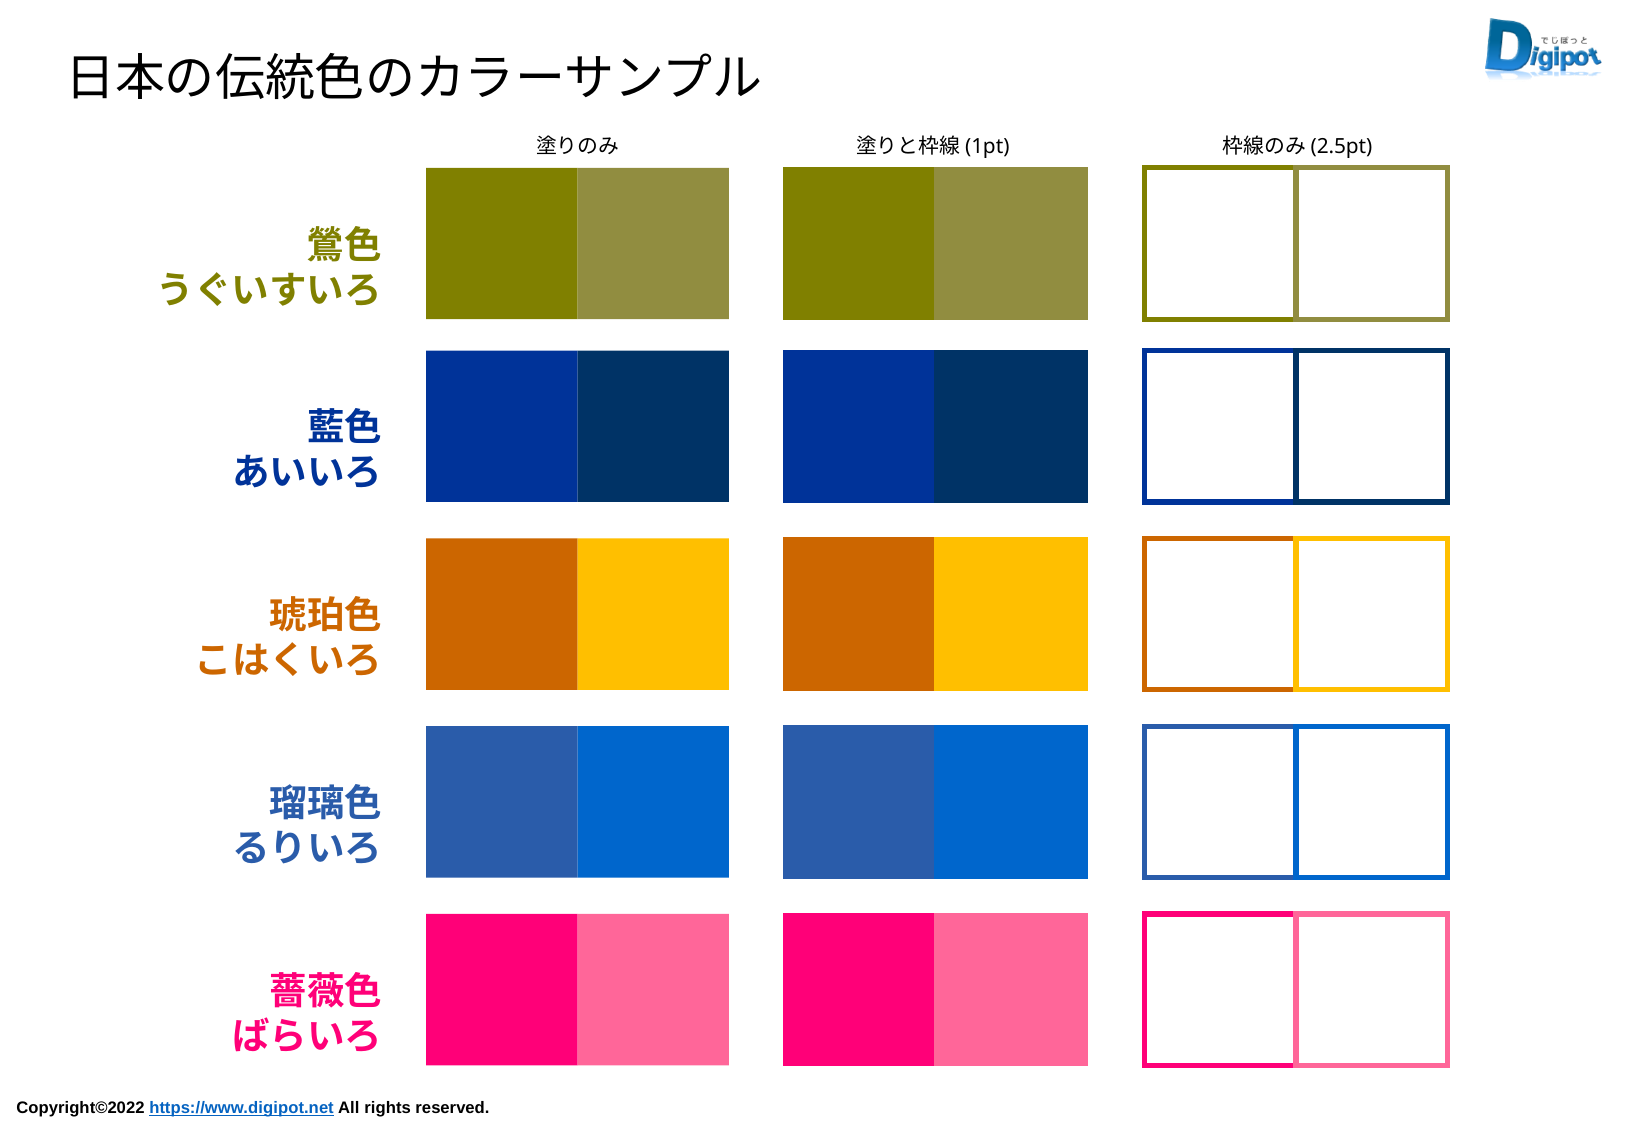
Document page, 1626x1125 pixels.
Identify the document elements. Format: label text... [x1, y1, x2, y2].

text_box 瑠璃色 るりいろ [217, 771, 397, 877]
text_box [1295, 913, 1448, 1066]
text_box 日本の伝統色のカラーサンプル [50, 38, 778, 113]
text_box [425, 725, 577, 879]
text_box [577, 350, 730, 503]
text_box [934, 537, 1088, 691]
text_box [934, 167, 1088, 320]
text_box [577, 725, 730, 879]
text_box [1144, 350, 1295, 503]
text_box [1295, 725, 1448, 879]
text_box [425, 167, 577, 320]
text_box [934, 913, 1088, 1066]
text_box 鶯色 うぐいすいろ [141, 213, 397, 318]
text_box 塗りと枠線(1pt) [841, 125, 1025, 165]
text_box [1295, 350, 1448, 503]
text_box [1295, 537, 1448, 691]
text_box [783, 537, 934, 691]
text_box 薔薇色 ばらいろ [217, 959, 397, 1065]
text_box [783, 167, 934, 320]
text_box [783, 725, 934, 879]
text_box [425, 350, 577, 503]
text_box 枠線のみ(2.5pt) [1207, 125, 1388, 165]
text_box [425, 537, 577, 691]
text_box [1144, 537, 1295, 691]
text_box [783, 350, 934, 503]
text_box 藍色 あいいろ [217, 395, 397, 501]
text_box 塗りのみ [521, 125, 634, 165]
text_box [425, 913, 577, 1066]
text_box [934, 725, 1088, 879]
text_box [783, 913, 934, 1066]
text_box [577, 537, 730, 691]
text_box [577, 167, 730, 320]
text_box [577, 913, 730, 1066]
text_box [1144, 167, 1295, 320]
text_box [1144, 725, 1295, 879]
picture [1485, 18, 1602, 82]
text_box [1144, 913, 1295, 1066]
text_box [934, 350, 1088, 503]
text_box [1295, 167, 1448, 320]
text_box 琥珀色 こはくいろ [179, 583, 397, 689]
